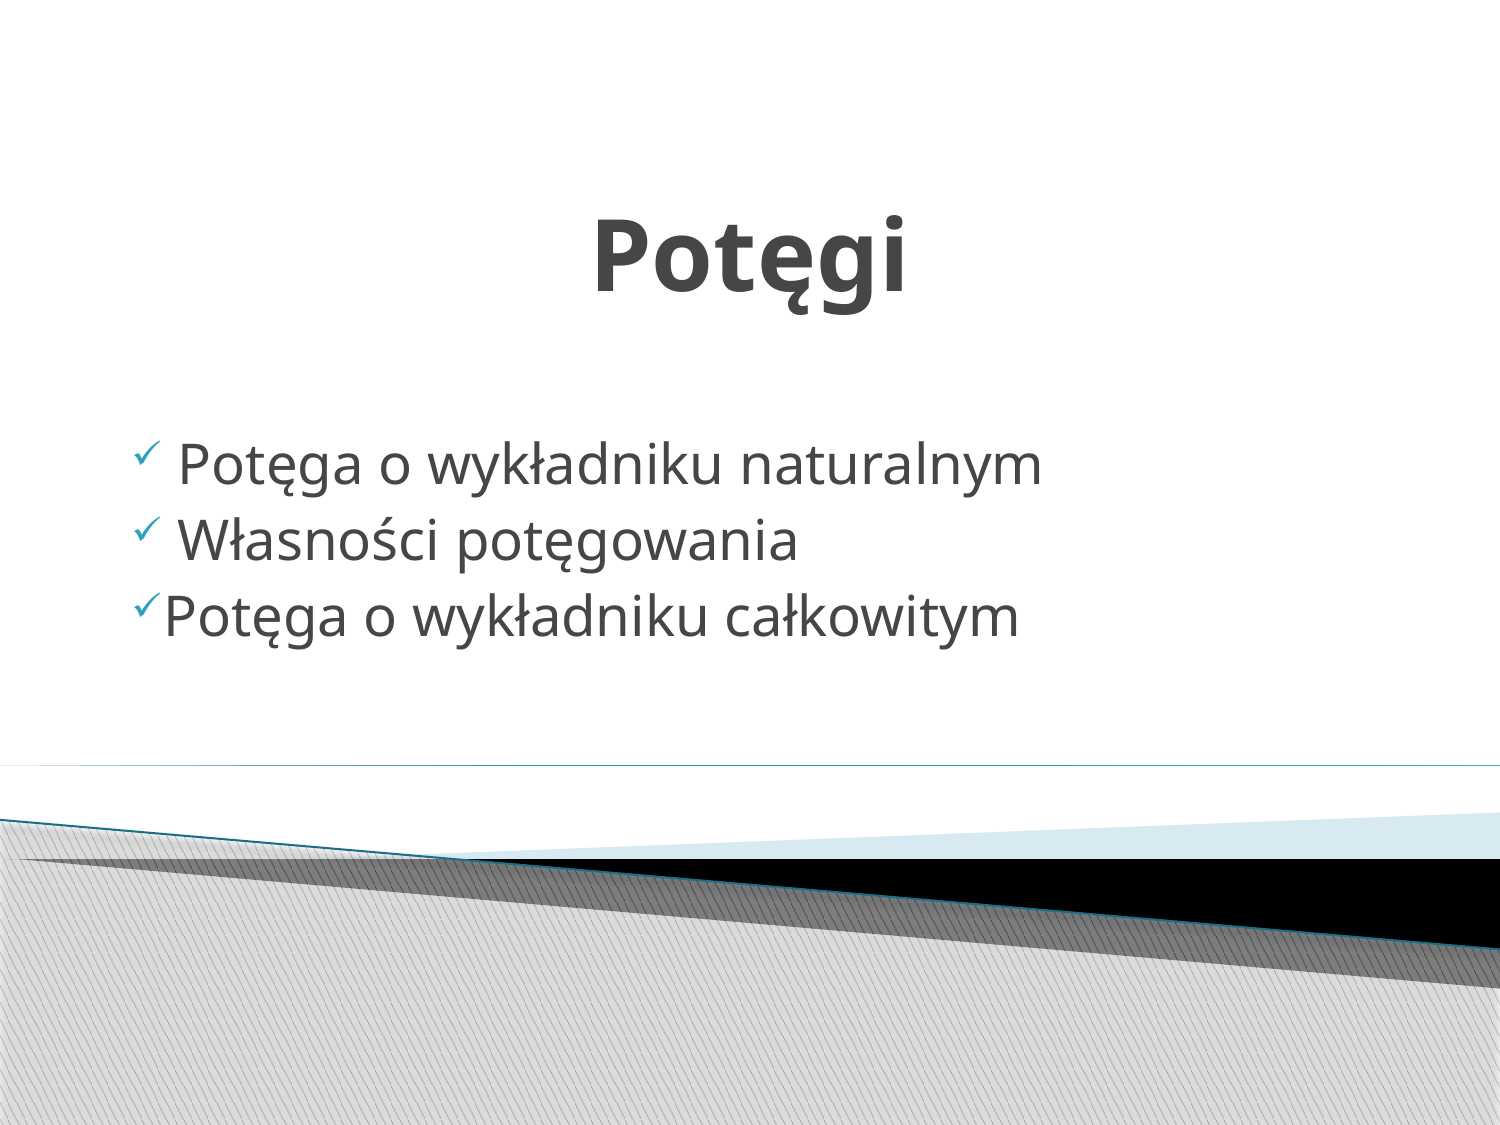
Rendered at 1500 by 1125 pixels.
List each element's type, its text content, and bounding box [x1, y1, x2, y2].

picture [5, 859, 1500, 989]
title Potęgi [112, 101, 1388, 402]
subtitle Potęga o wykładniku naturalnym Własności potęgowania Potęga o wykładniku całkowitym [123, 420, 1399, 669]
